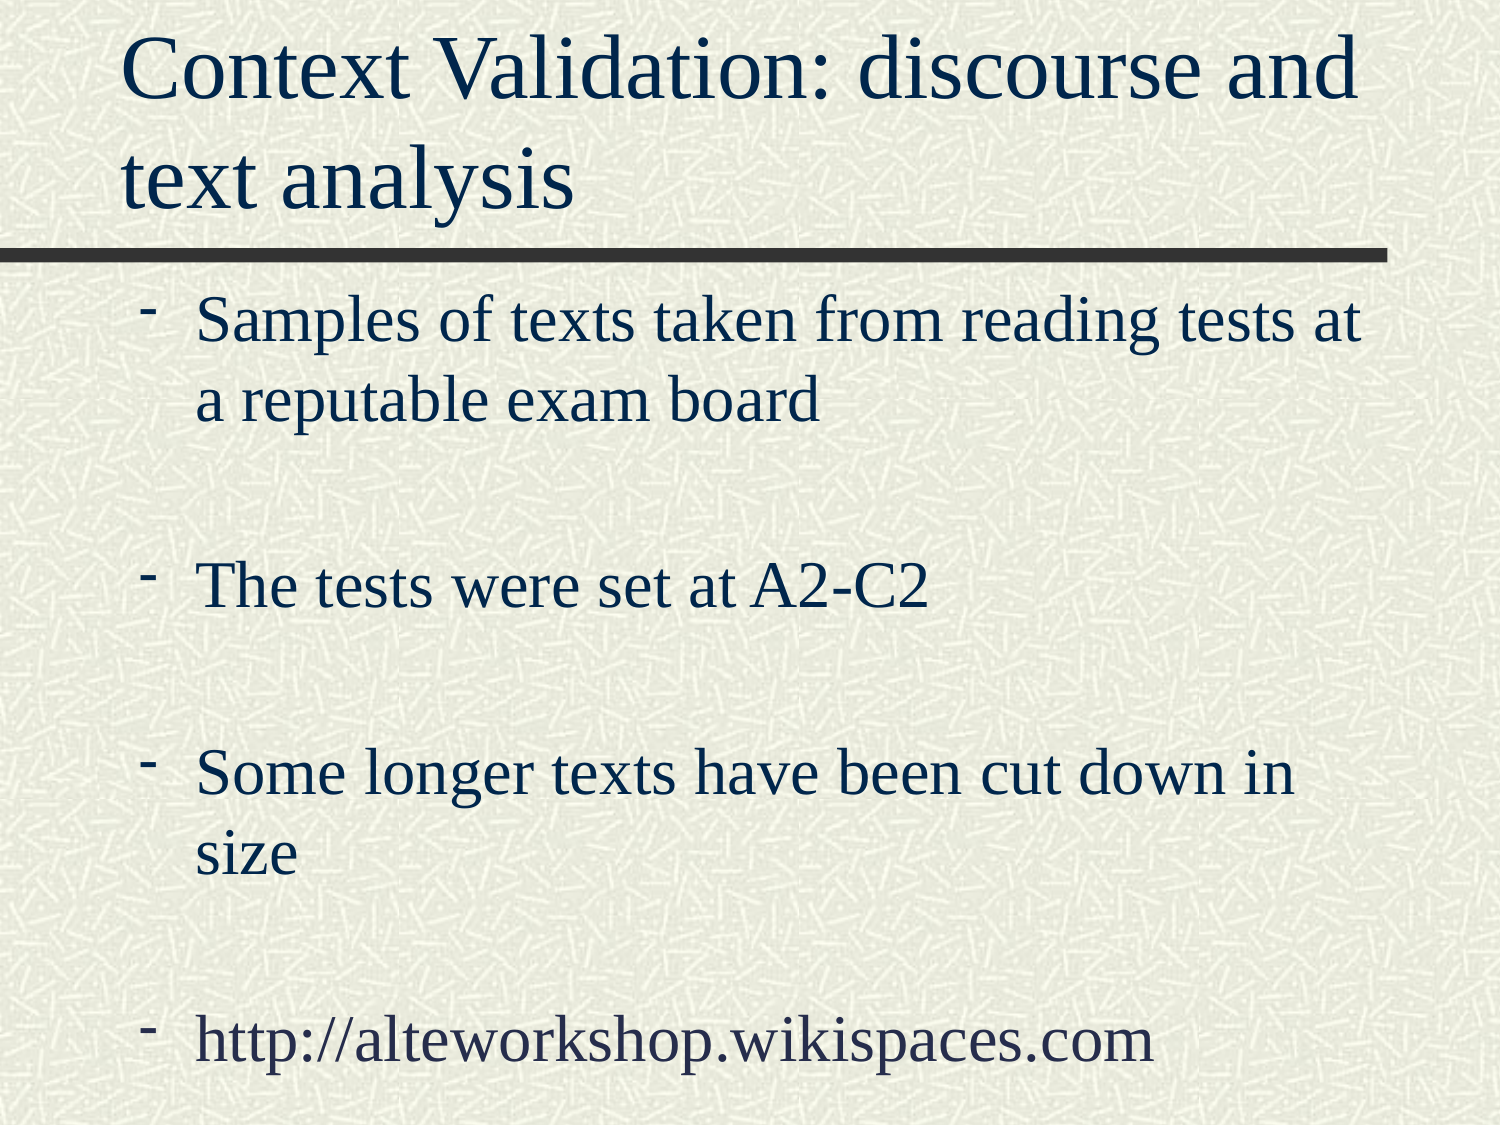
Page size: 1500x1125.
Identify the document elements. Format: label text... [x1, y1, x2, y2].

picture [0, 0, 1500, 1125]
title Context Validation: discourse and text analysis [105, 46, 1455, 235]
list Samples of texts taken from reading tests at a reputable exam board The tests were set at A2-C2 Some longer texts have been cut down in size http://alteworkshop.wikispaces.com [123, 266, 1400, 955]
